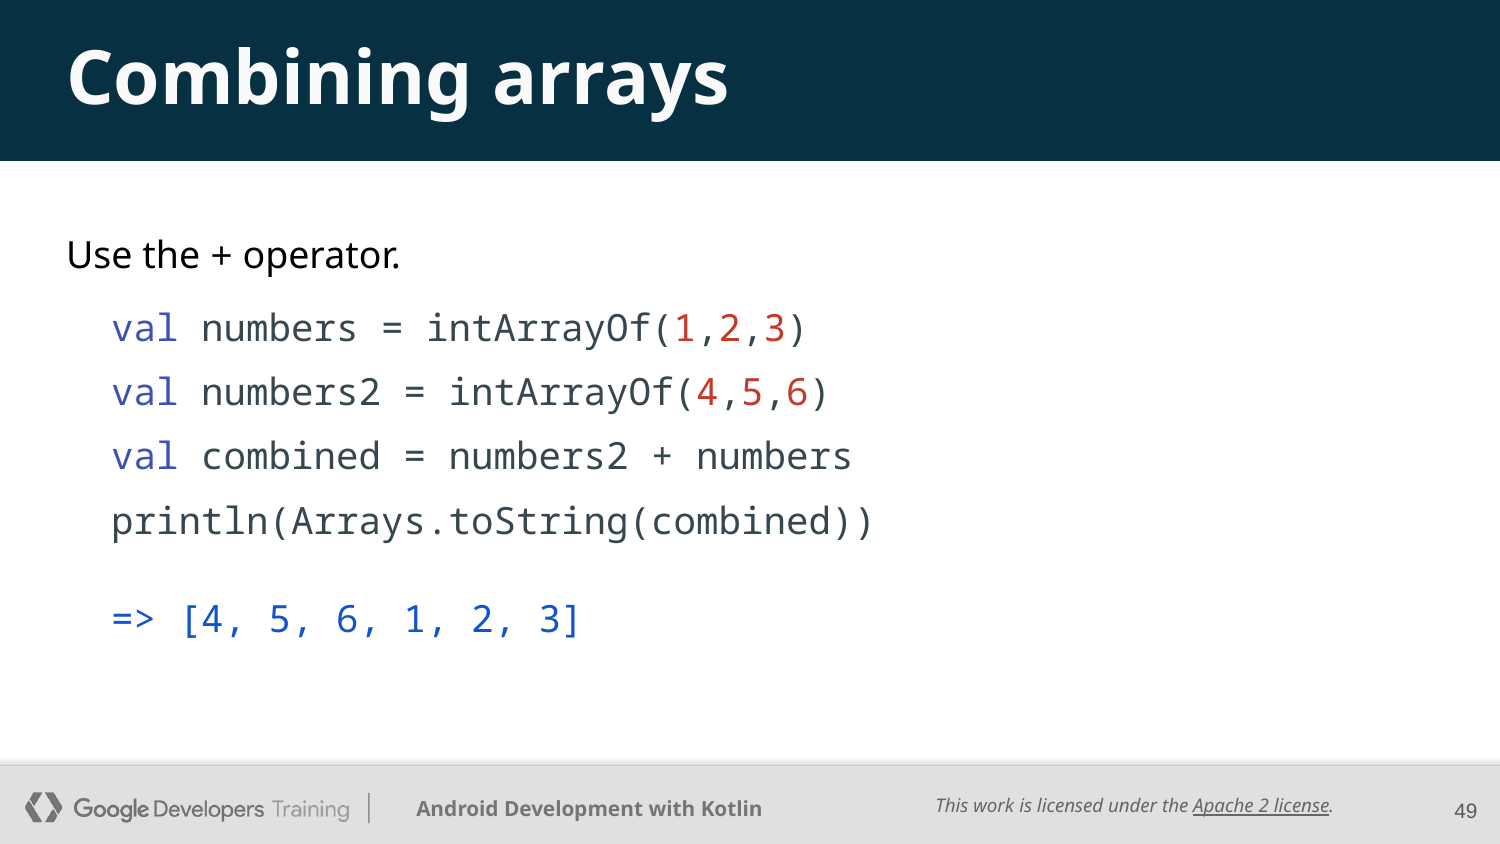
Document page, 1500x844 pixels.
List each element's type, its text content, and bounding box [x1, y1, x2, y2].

text_box => [4, 5, 6, 1, 2, 3] [51, 573, 716, 630]
list Use the + operator. val numbers = intArrayOf(1,2,3) val numbers2 = intArrayOf(4,5,6) val combined = numbers2 + numbers println(Arrays.toString(combined)) [51, 209, 1429, 502]
slide_number ‹#› [1402, 777, 1493, 842]
title Combining arrays [51, 40, 1472, 135]
picture [0, 161, 1500, 844]
